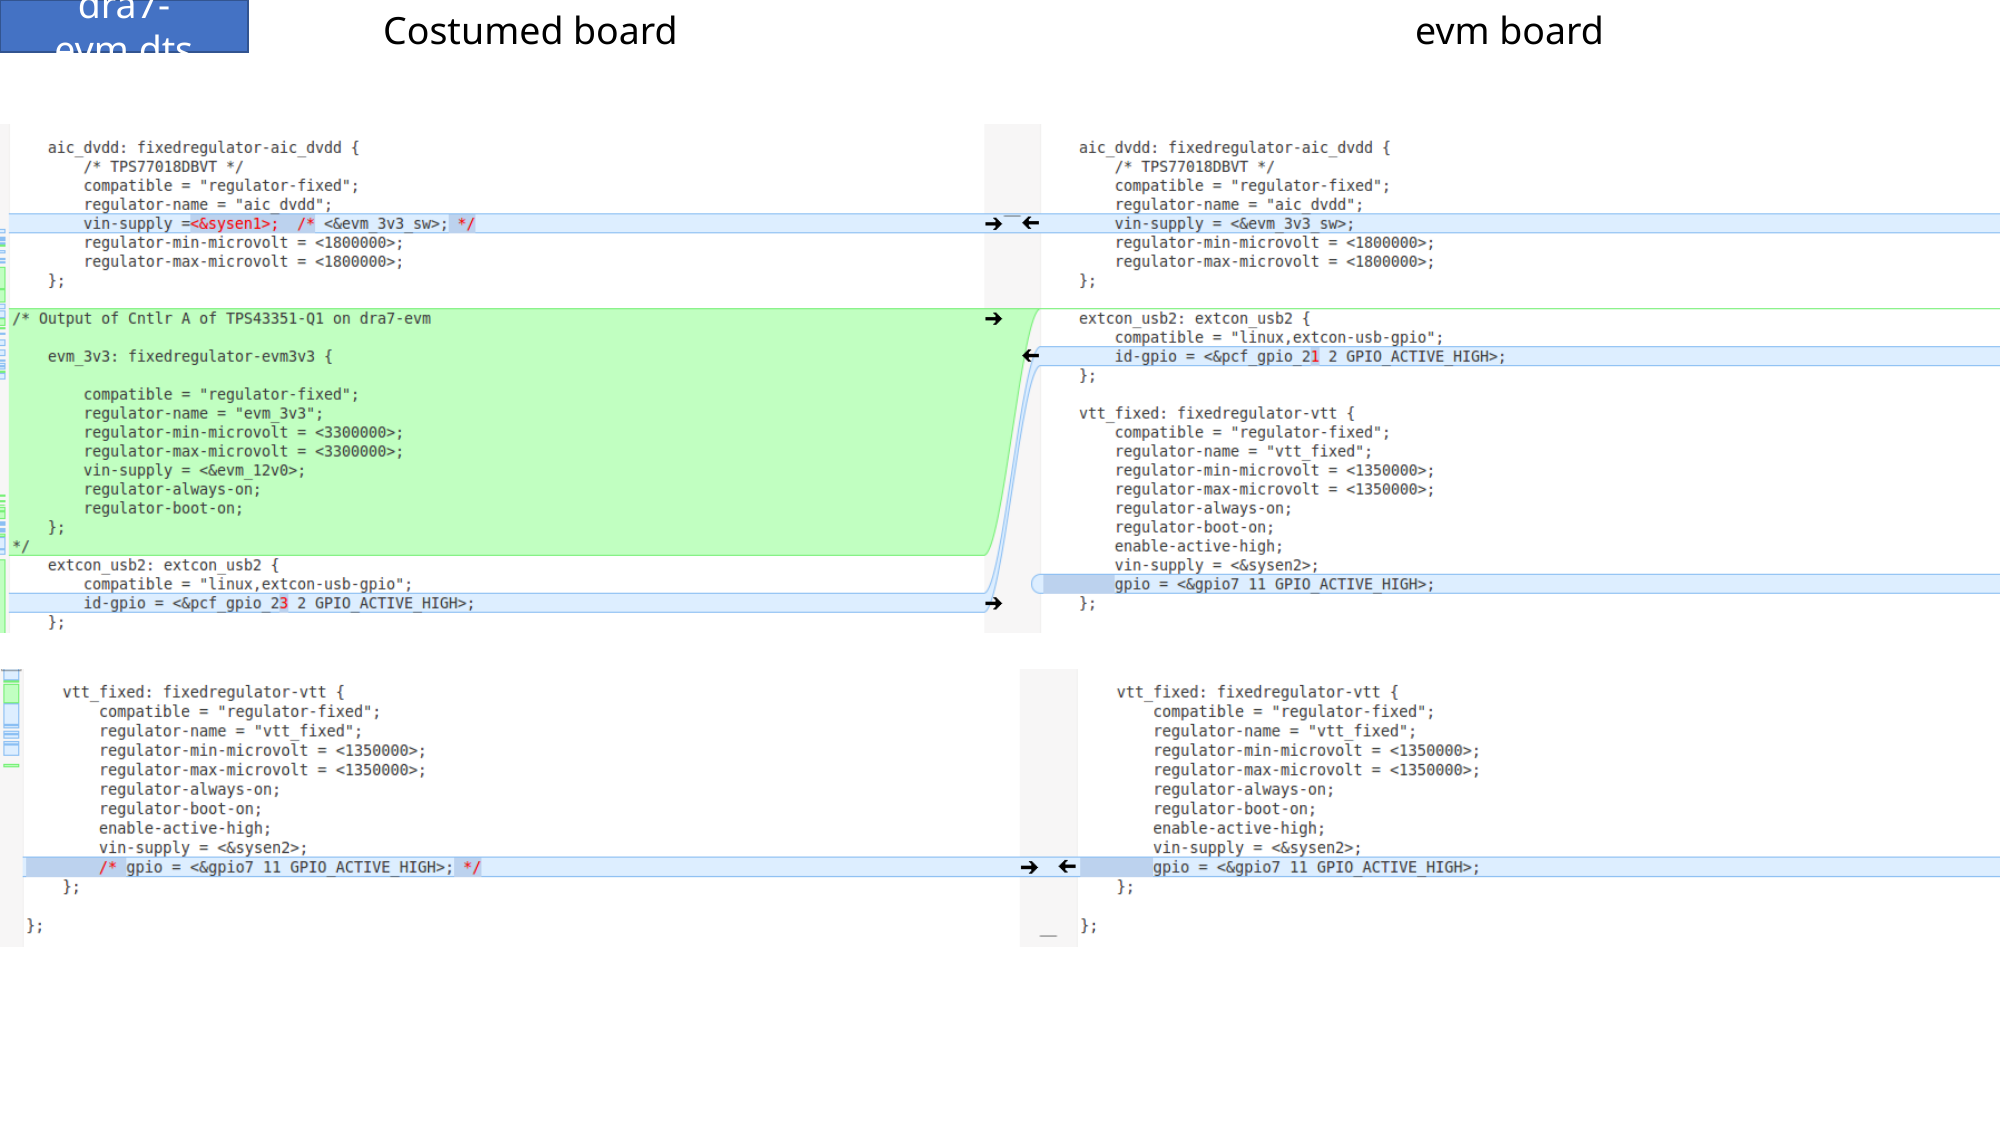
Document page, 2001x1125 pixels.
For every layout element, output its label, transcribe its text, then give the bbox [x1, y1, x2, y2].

text_box Costumed board [368, 0, 710, 60]
picture [0, 669, 2000, 947]
picture [0, 124, 2000, 633]
text_box evm board [1400, 0, 1742, 60]
text_box dra7-evm.dts [0, 0, 249, 53]
